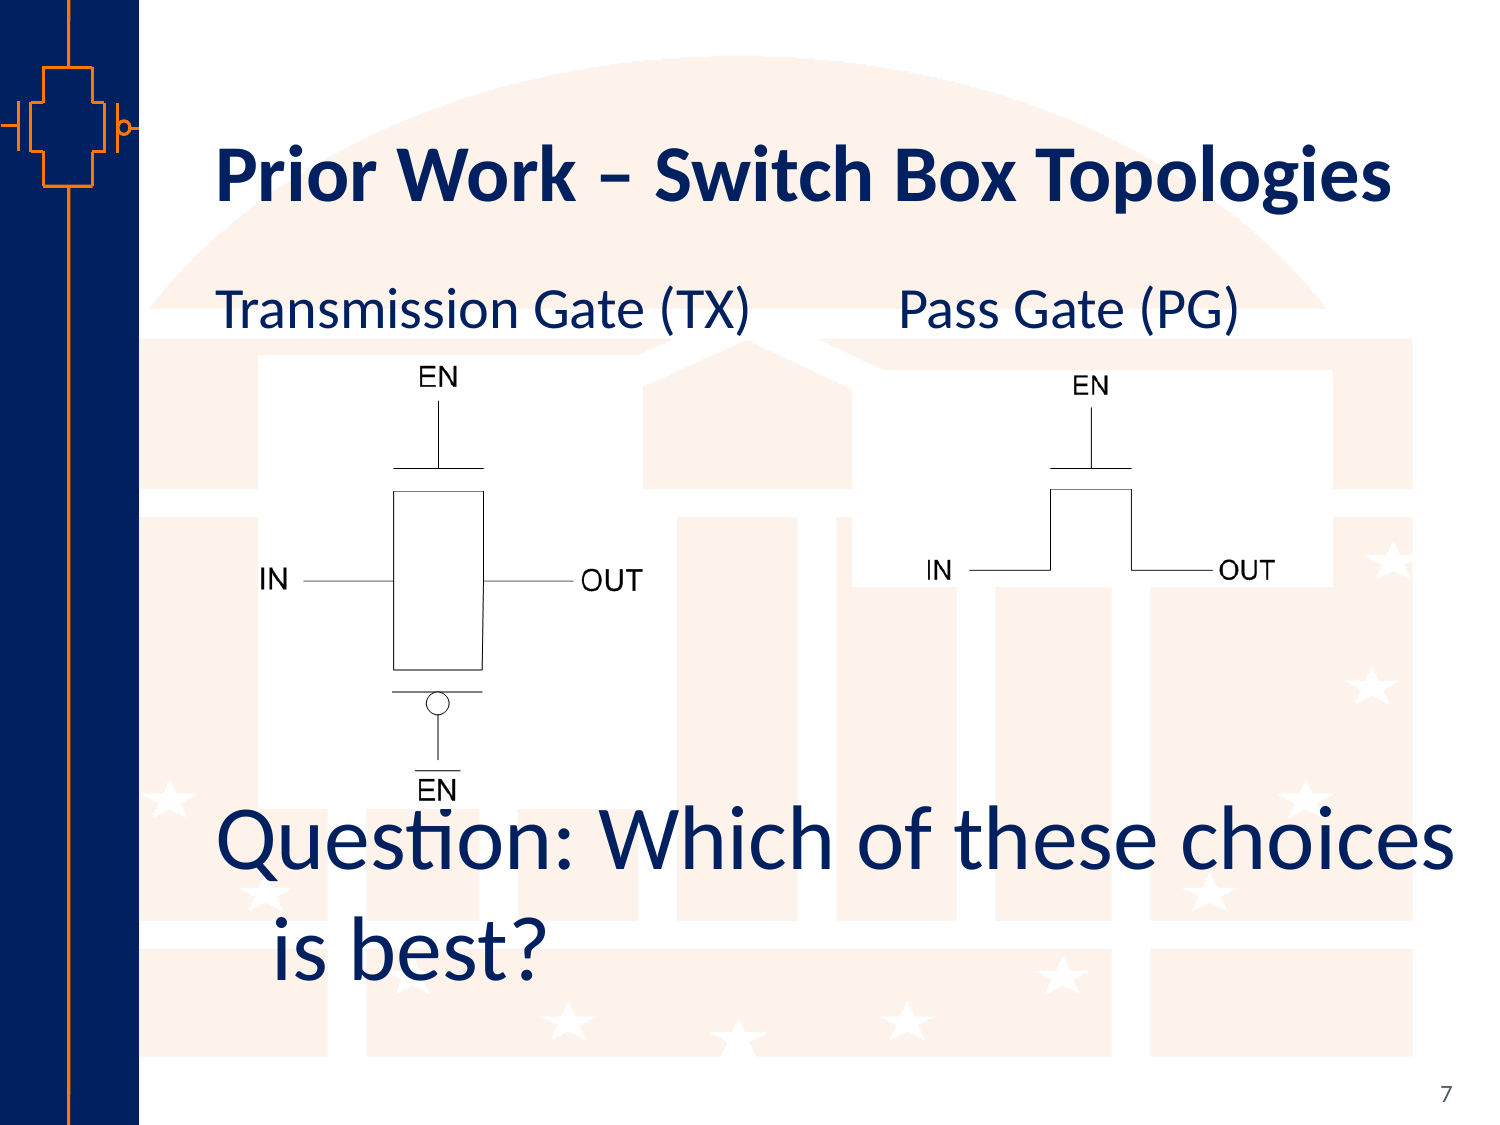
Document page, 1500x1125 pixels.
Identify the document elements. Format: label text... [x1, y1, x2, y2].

title Prior Work – Switch Box Topologies [200, 37, 1500, 225]
picture [851, 370, 1334, 587]
list Transmission Gate (TX) Pass Gate (PG) Question: Which of these choices is best? [200, 262, 1500, 1125]
picture [257, 354, 644, 809]
slide_number 7 [1425, 1062, 1488, 1123]
